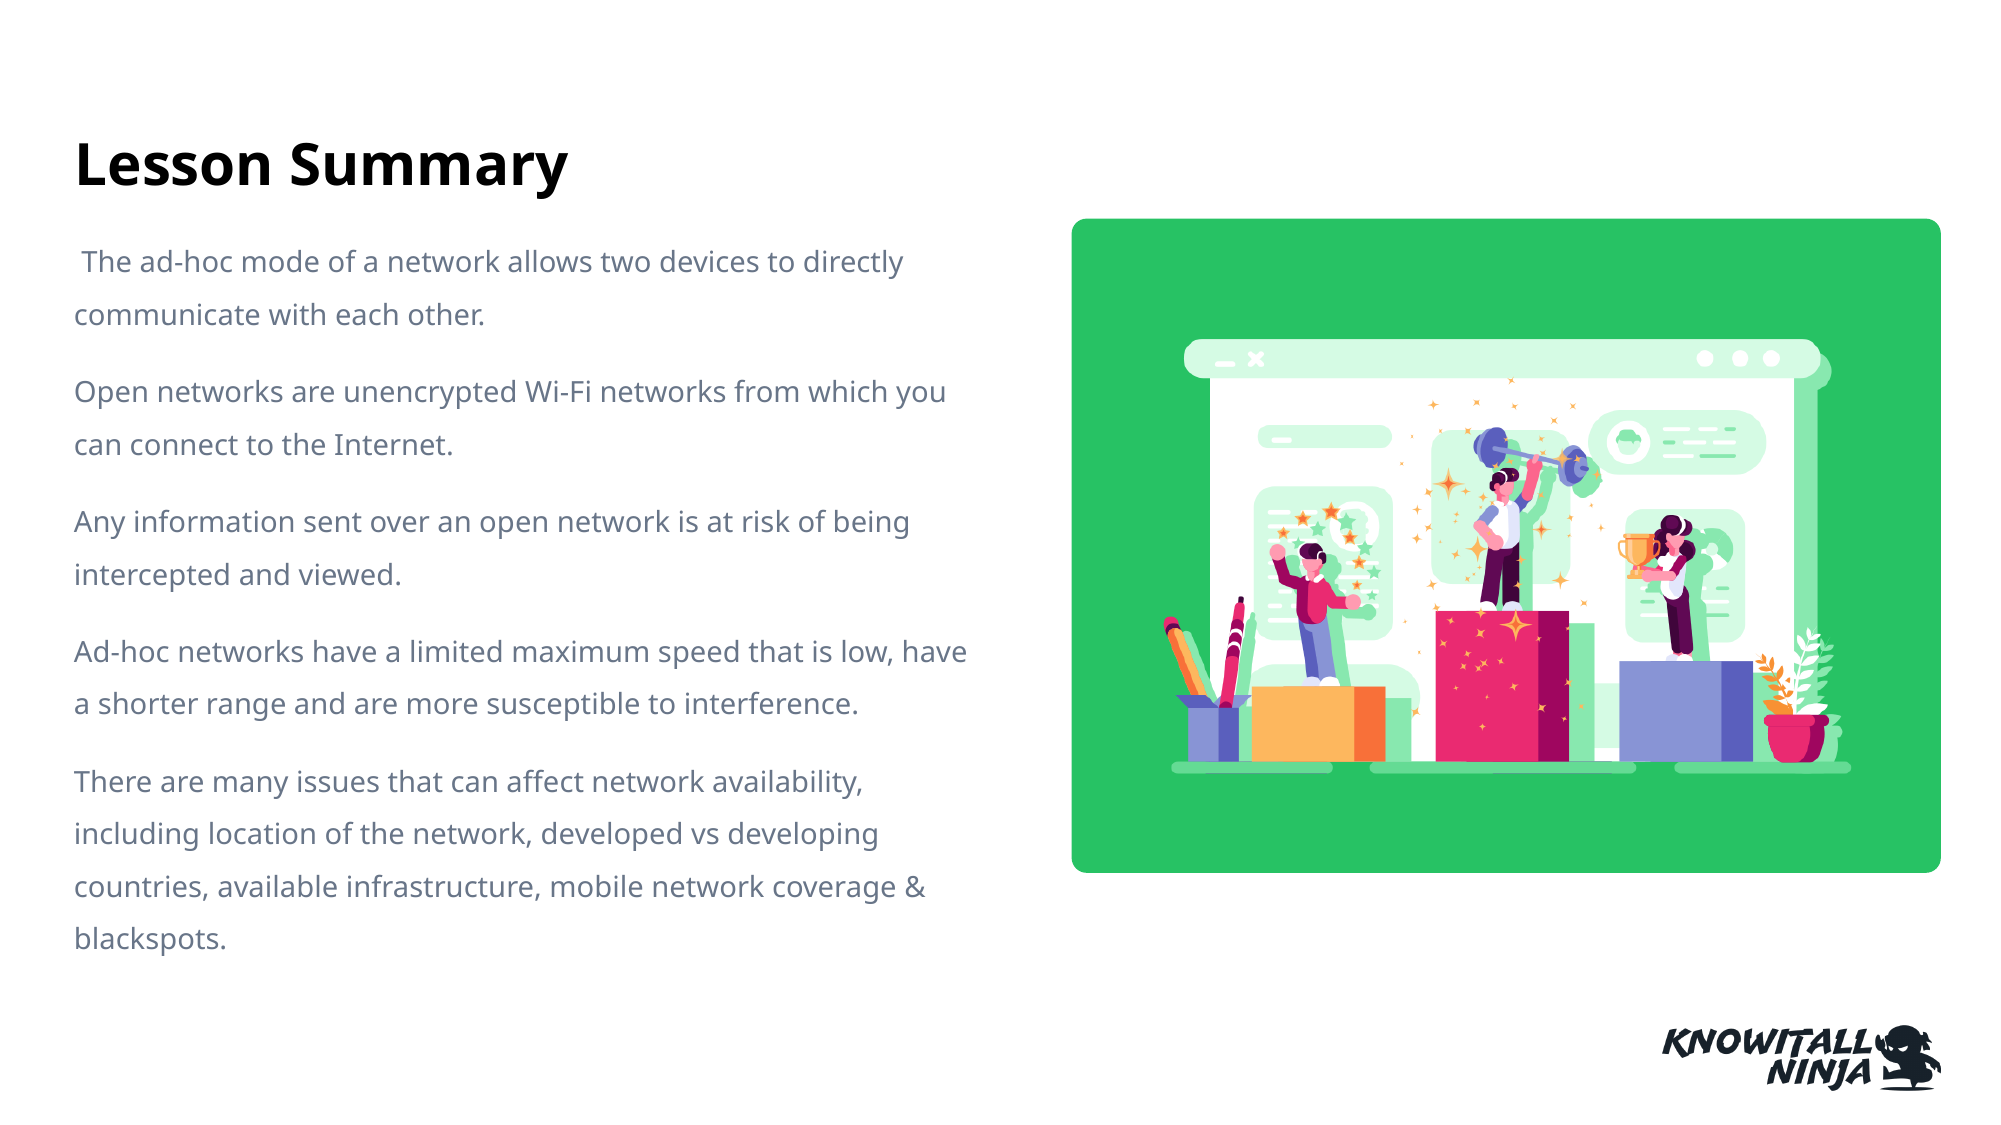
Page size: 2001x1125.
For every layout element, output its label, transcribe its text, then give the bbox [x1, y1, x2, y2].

picture [1071, 218, 1942, 874]
title Lesson Summary [59, 117, 1000, 206]
list The ad-hoc mode of a network allows two devices to directly communicate with each other. Open networks are unencrypted Wi-Fi networks from which you can connect to the Internet. Any information sent over an open network is at risk of being intercepted and viewed. Ad-hoc networks have a limited maximum speed that is low, have a shorter range and are more susceptible to interference. There are many issues that can affect network availability, including location of the network, developed vs developing countries, available infrastructure, mobile network coverage & blackspots. [59, 218, 1000, 940]
picture [1662, 1025, 1941, 1091]
